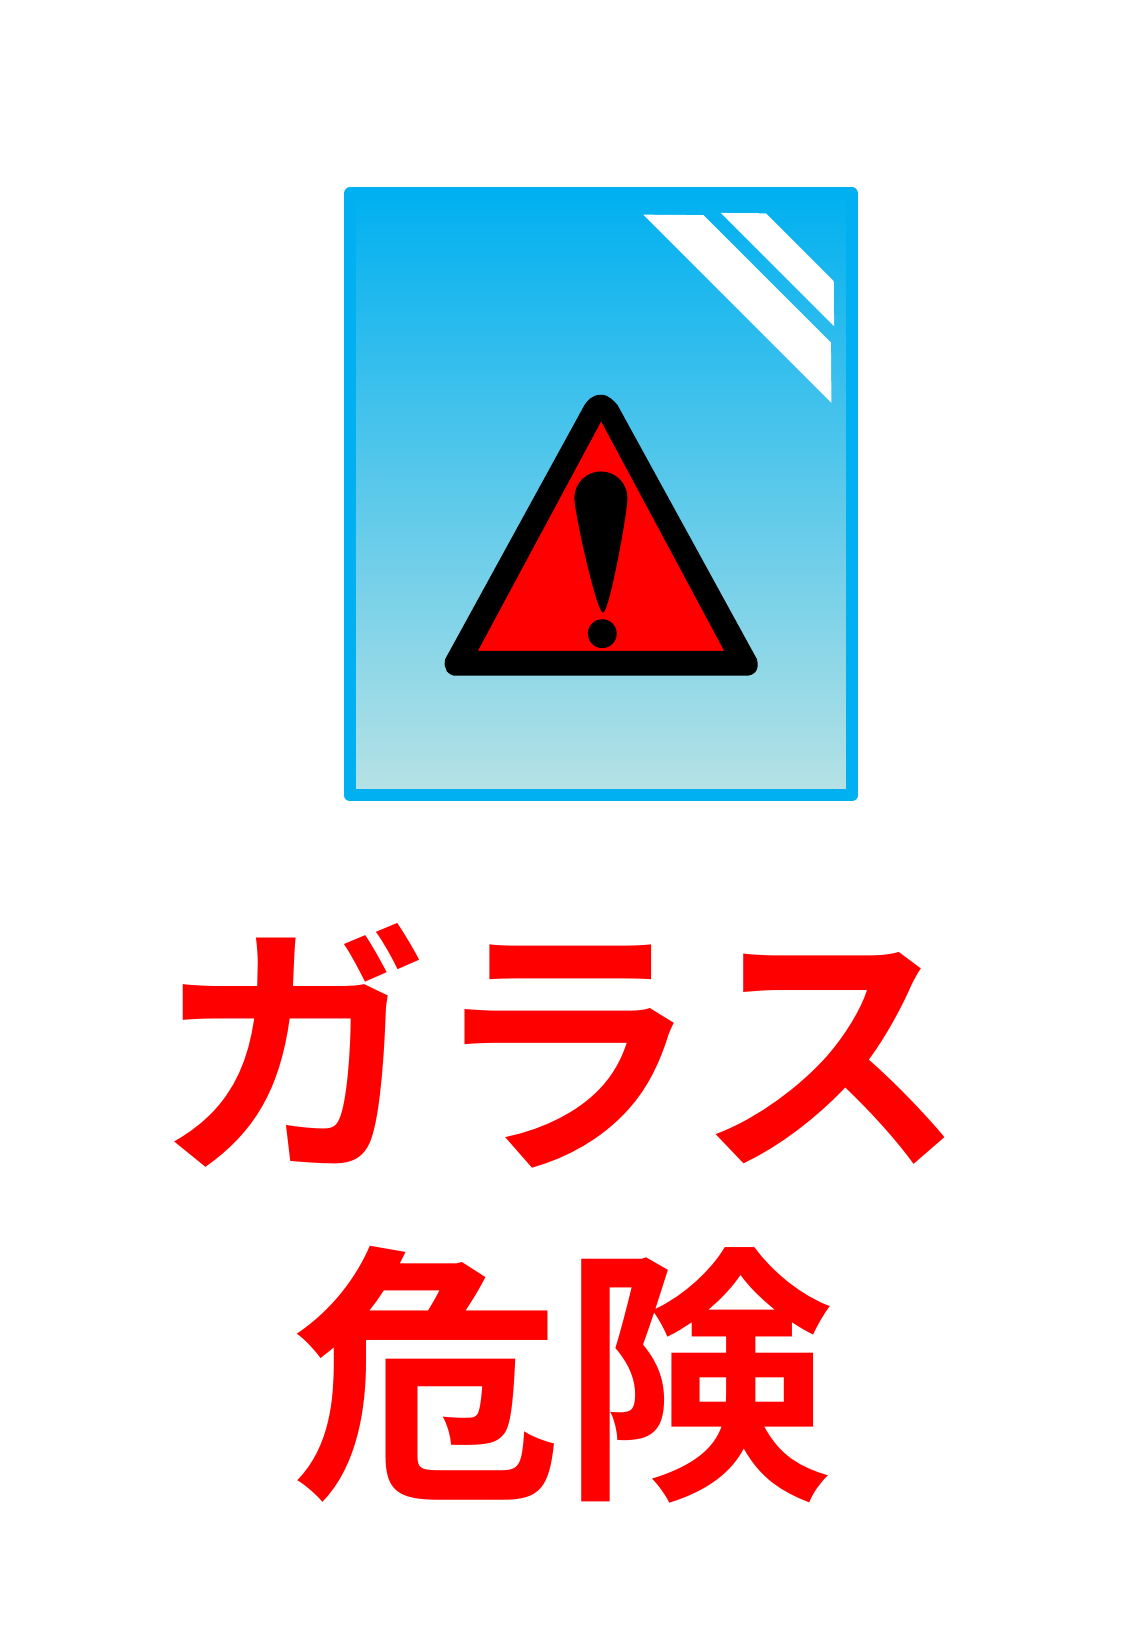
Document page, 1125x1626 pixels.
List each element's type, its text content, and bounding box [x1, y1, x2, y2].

text_box ガラス 危険 [0, 874, 1125, 1539]
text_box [444, 394, 759, 676]
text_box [349, 160, 853, 796]
